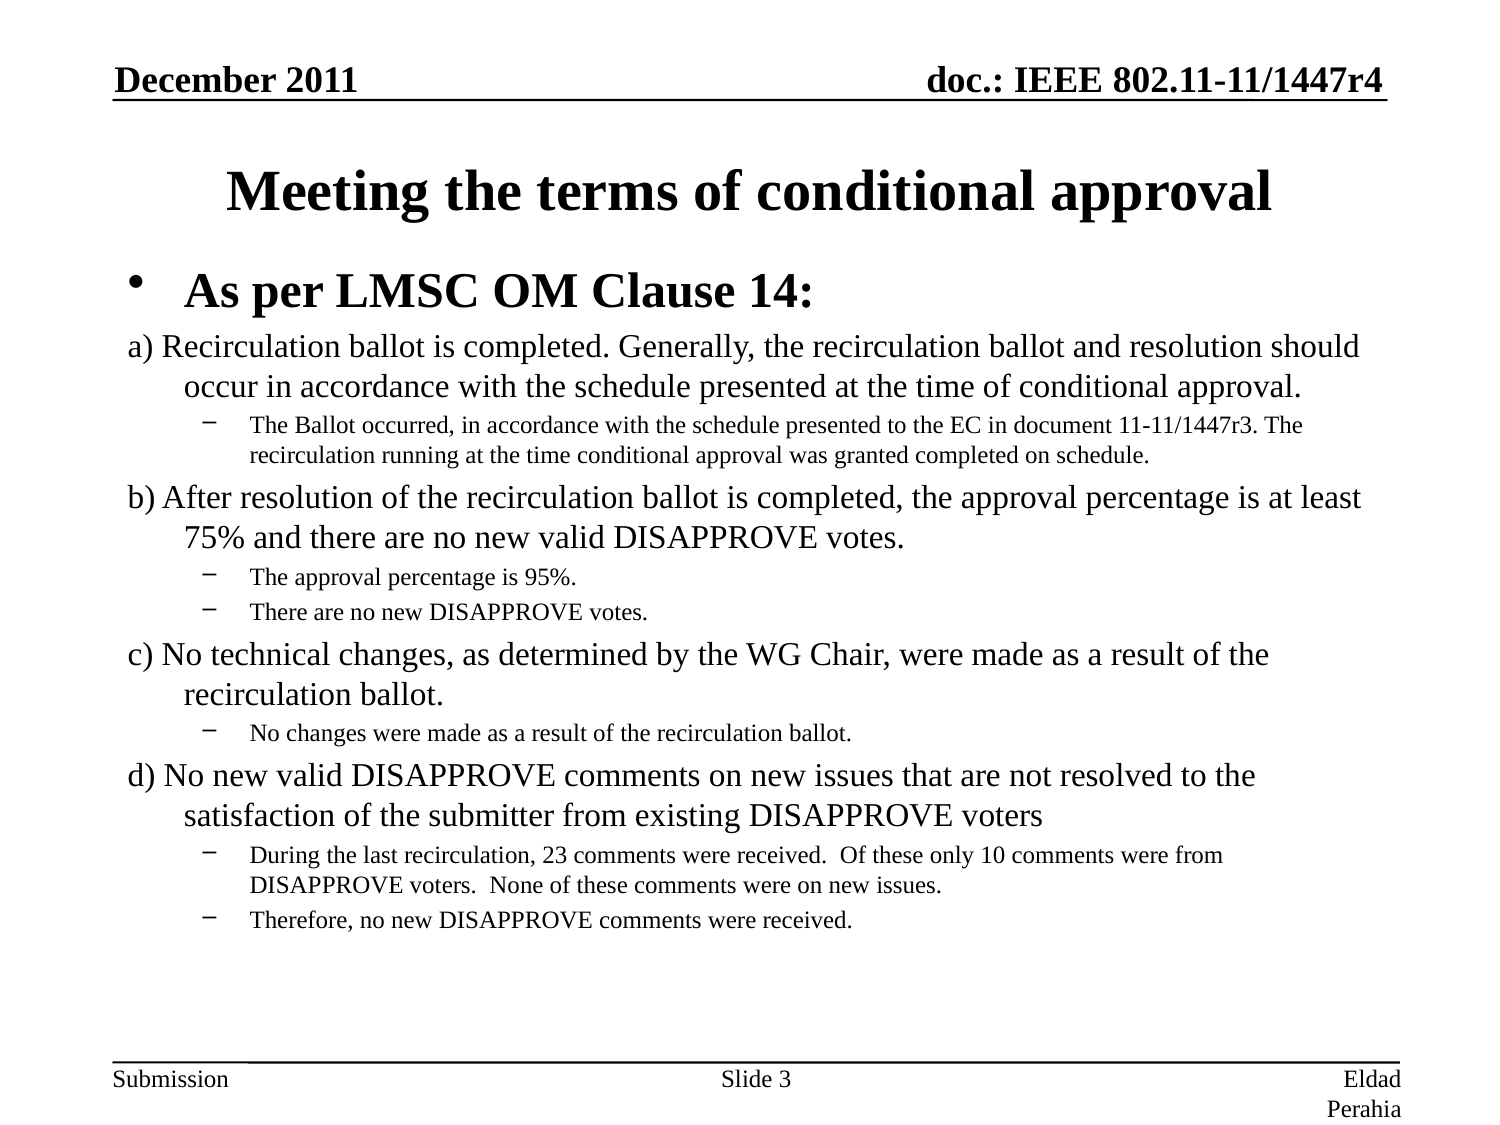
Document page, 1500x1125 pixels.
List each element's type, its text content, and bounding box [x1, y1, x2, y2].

slide_number Slide 3 [712, 1061, 800, 1093]
title Meeting the terms of conditional approval [112, 112, 1388, 249]
list As per LMSC OM Clause 14: a) Recirculation ballot is completed. Generally, the recirculation ballot and resolution should occur in accordance with the schedule presented at the time of conditional approval. The Ballot occurred, in accordance with the schedule presented to the EC in document 11-11/1447r3. The recirculation running at the time conditional approval was granted completed on schedule. b) After resolution of the recirculation ballot is completed, the approval percentage is at least 75% and there are no new valid DISAPPROVE votes. The approval percentage is 95%. There are no new DISAPPROVE votes. c) No technical changes, as determined by the WG Chair, were made as a result of the recirculation ballot. No changes were made as a result of the recirculation ballot. d) No new valid DISAPPROVE comments on new issues that are not resolved to the satisfaction of the submitter from existing DISAPPROVE voters During the last recirculation, 23 comments were received. Of these only 10 comments were from DISAPPROVE voters. None of these comments were on new issues. Therefore, no new DISAPPROVE comments were received. [112, 249, 1388, 1038]
footer Eldad Perahia, Intel Corporation [1324, 1061, 1402, 1093]
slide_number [114, 54, 362, 101]
